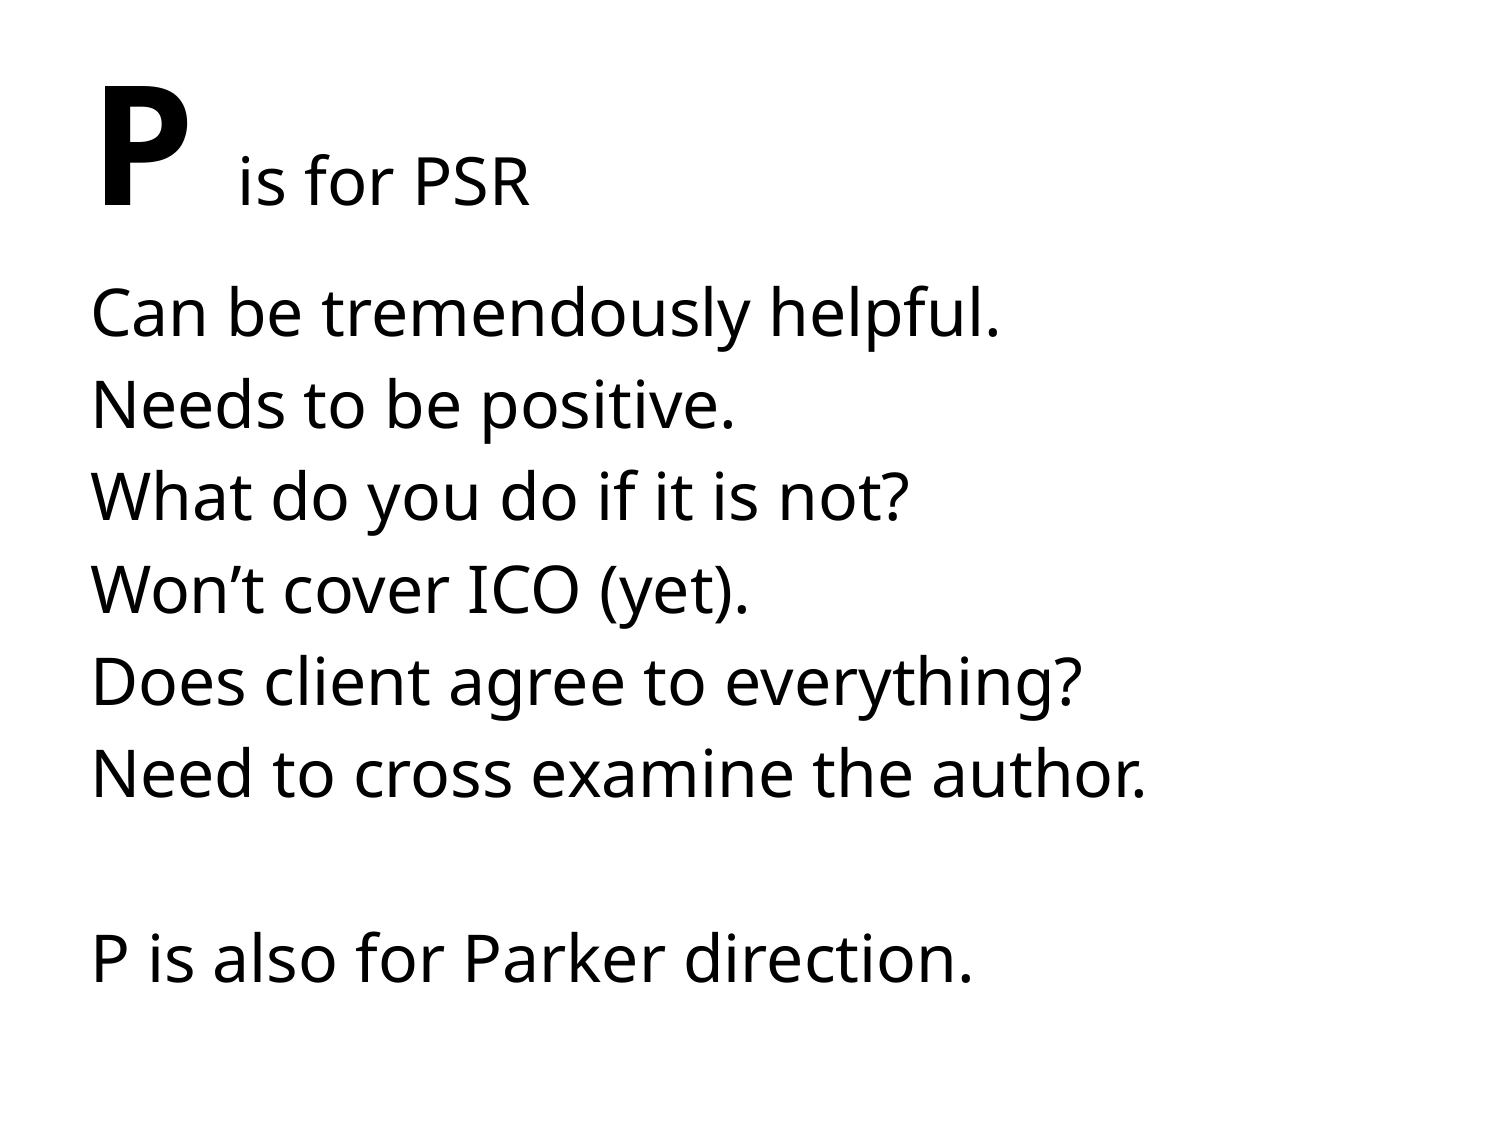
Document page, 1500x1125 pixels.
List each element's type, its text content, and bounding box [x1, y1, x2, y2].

title P is for PSR [75, 45, 1425, 233]
list Can be tremendously helpful. Needs to be positive. What do you do if it is not? Won’t cover ICO (yet). Does client agree to everything? Need to cross examine the author. P is also for Parker direction. [75, 262, 1425, 1005]
